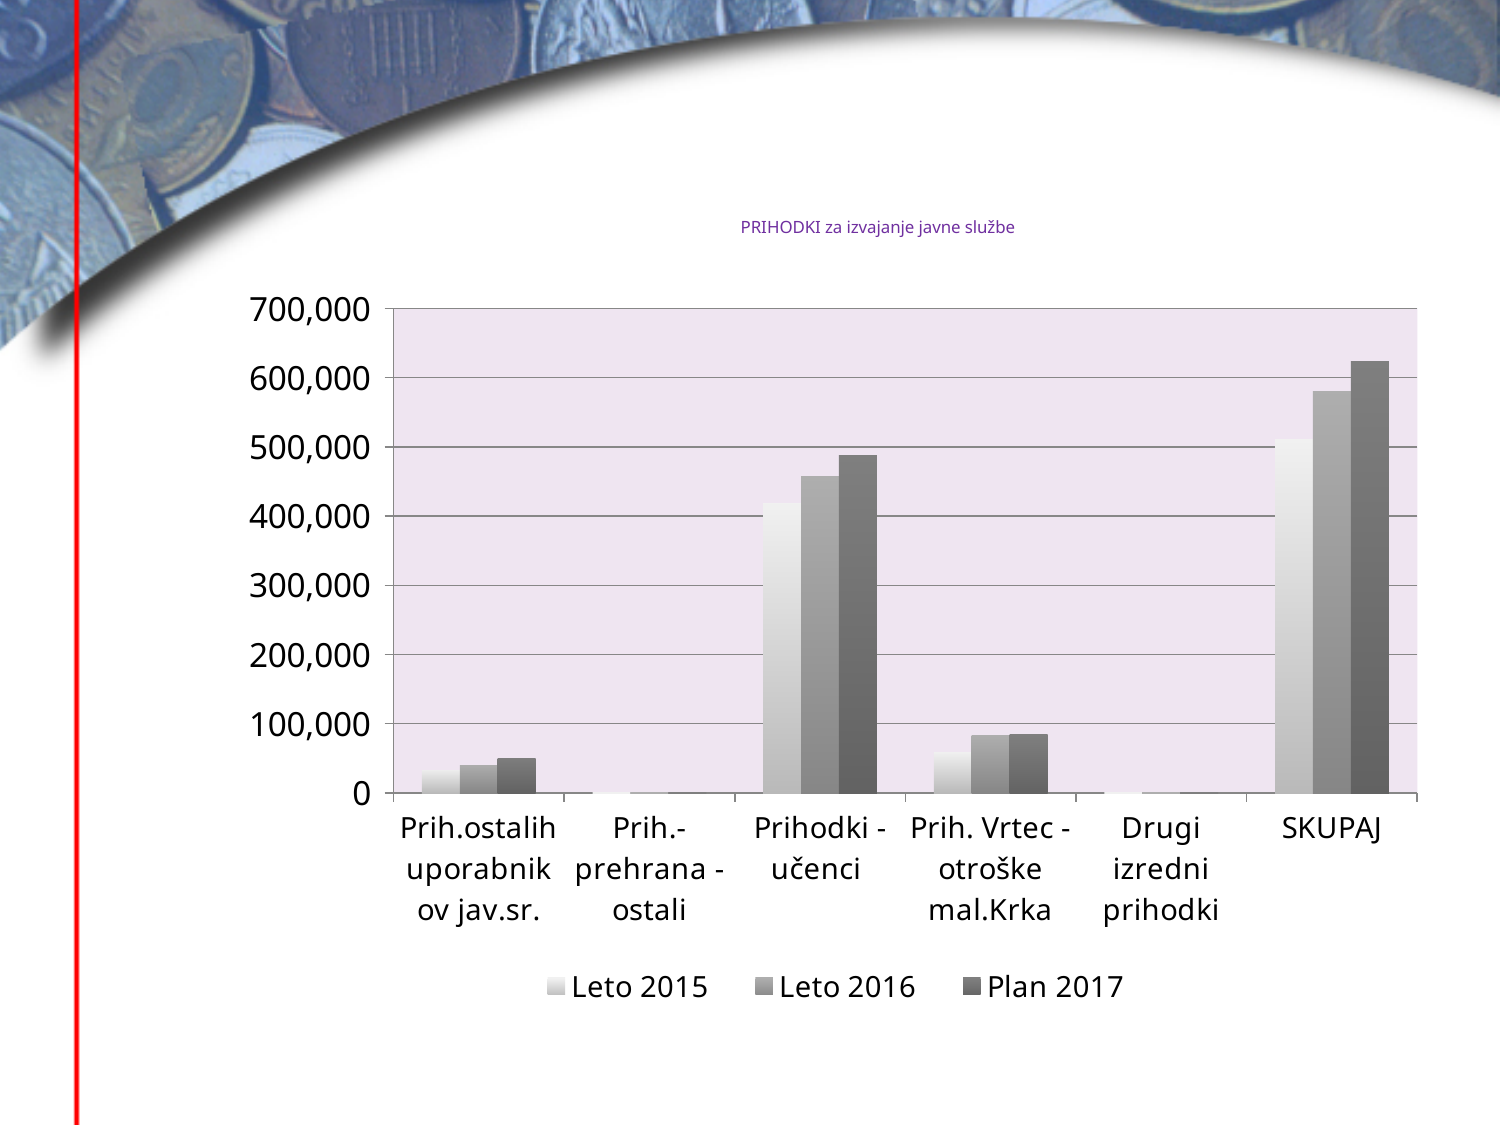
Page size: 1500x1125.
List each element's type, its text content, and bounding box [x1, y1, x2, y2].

title PRIHODKI za izvajanje javne službe [301, 208, 1455, 278]
picture [0, 0, 1500, 1125]
chart [111, 282, 1419, 1125]
